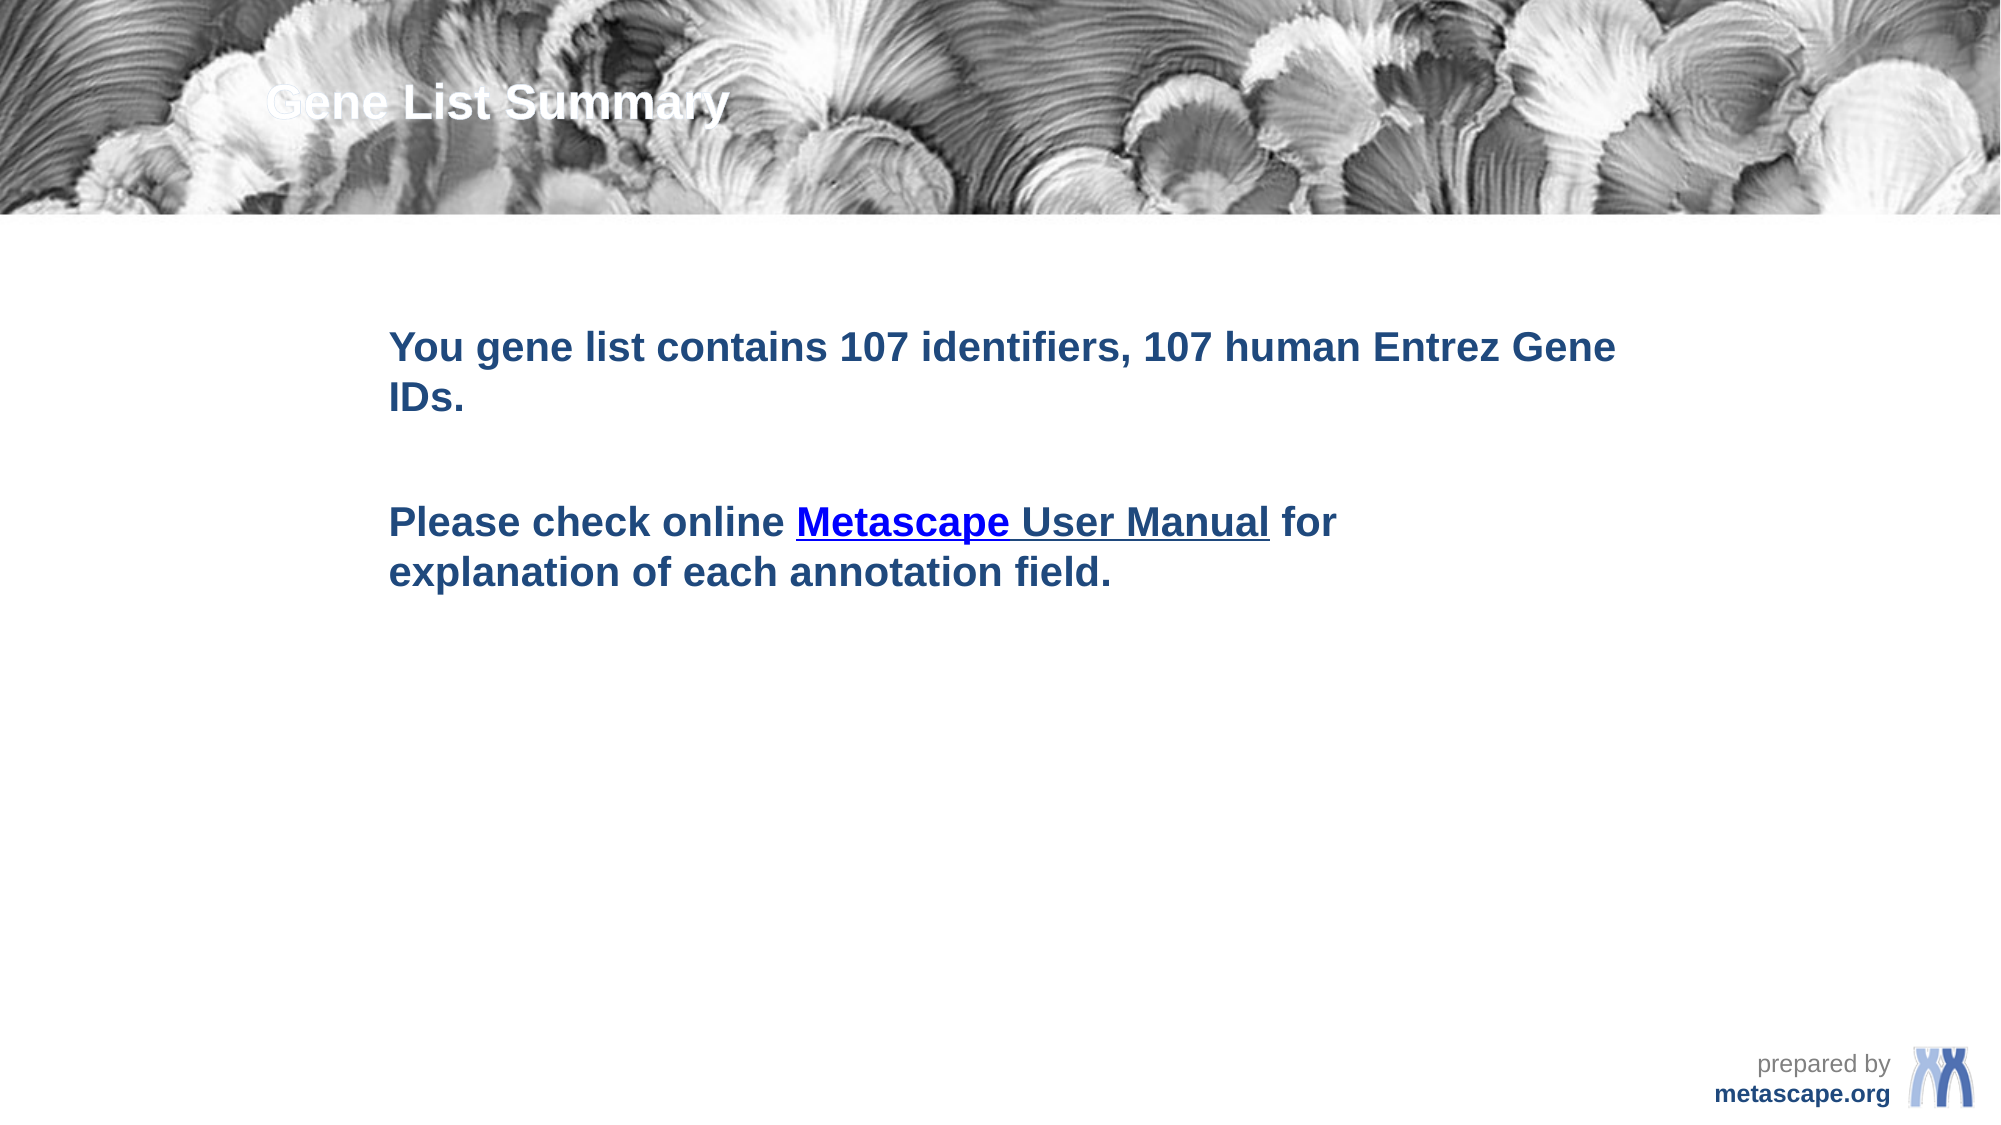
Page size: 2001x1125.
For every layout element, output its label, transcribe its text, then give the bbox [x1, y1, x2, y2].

picture [0, 0, 2001, 1125]
text_box You gene list contains 107 identifiers, 107 human Entrez Gene IDs. [373, 311, 1647, 427]
text_box Please check online Metascape User Manual for explanation of each annotation field. [373, 487, 1526, 603]
title Gene List Summary [249, 61, 1600, 137]
